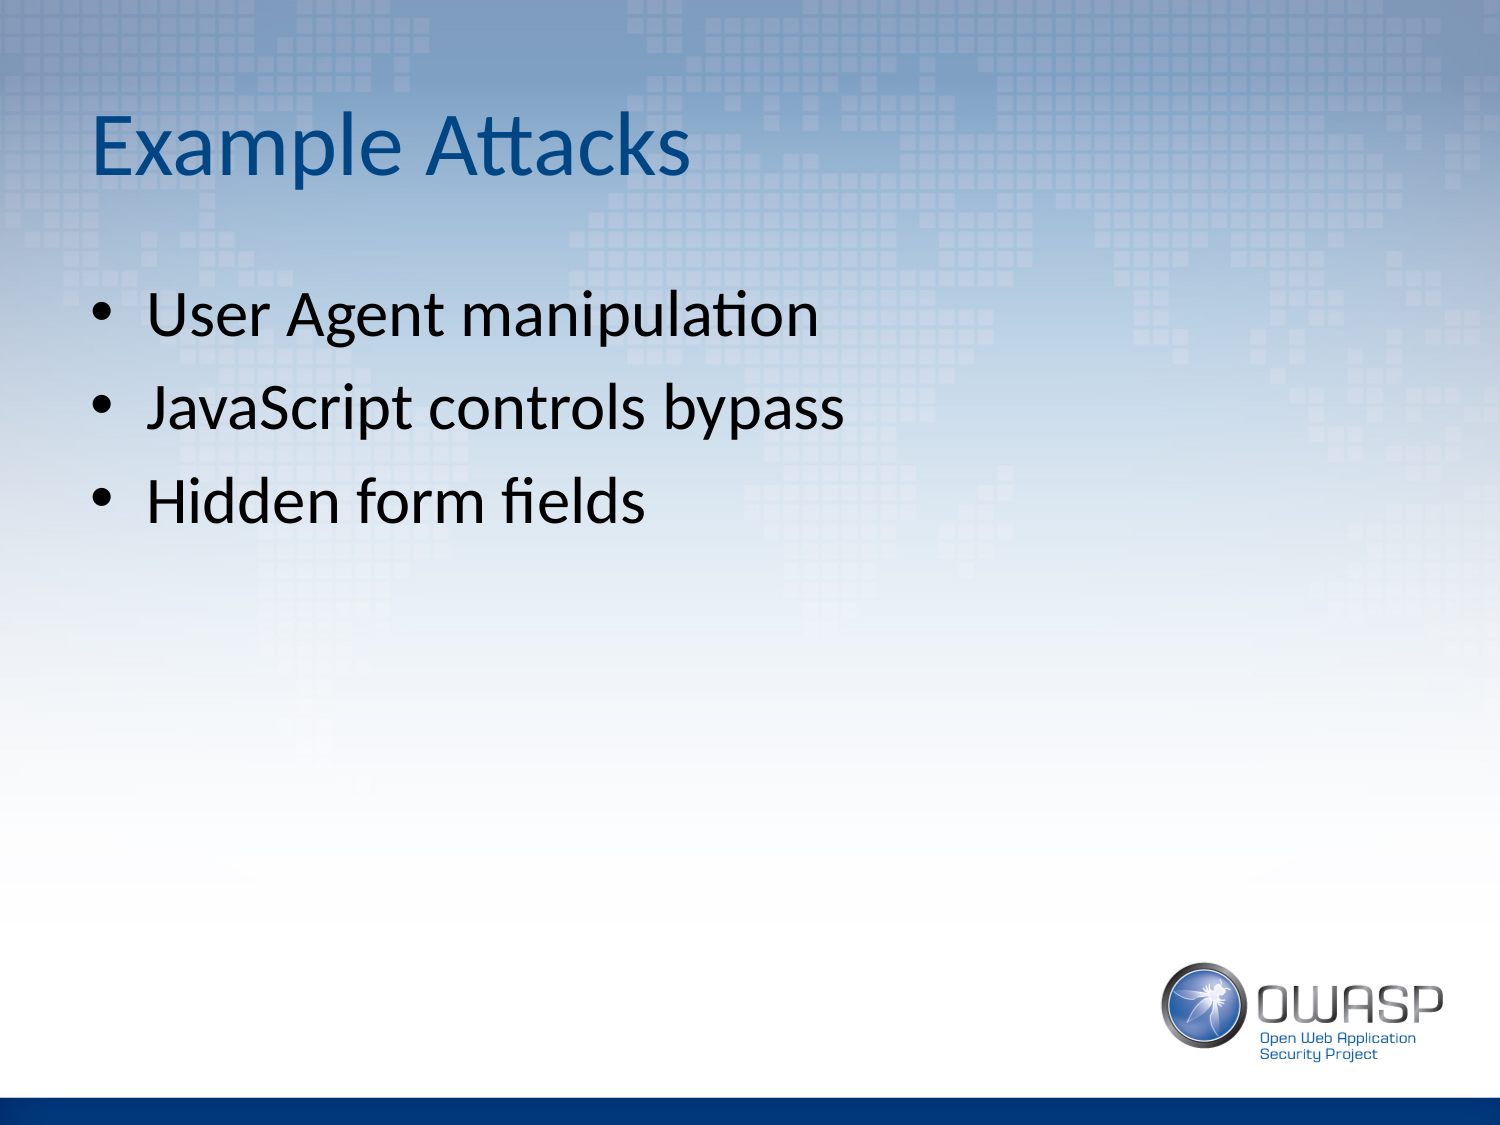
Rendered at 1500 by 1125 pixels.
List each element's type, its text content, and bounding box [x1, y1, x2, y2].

list User Agent manipulation JavaScript controls bypass Hidden form fields [75, 262, 1425, 940]
picture [0, 0, 1500, 1125]
title Example Attacks [75, 45, 1425, 233]
